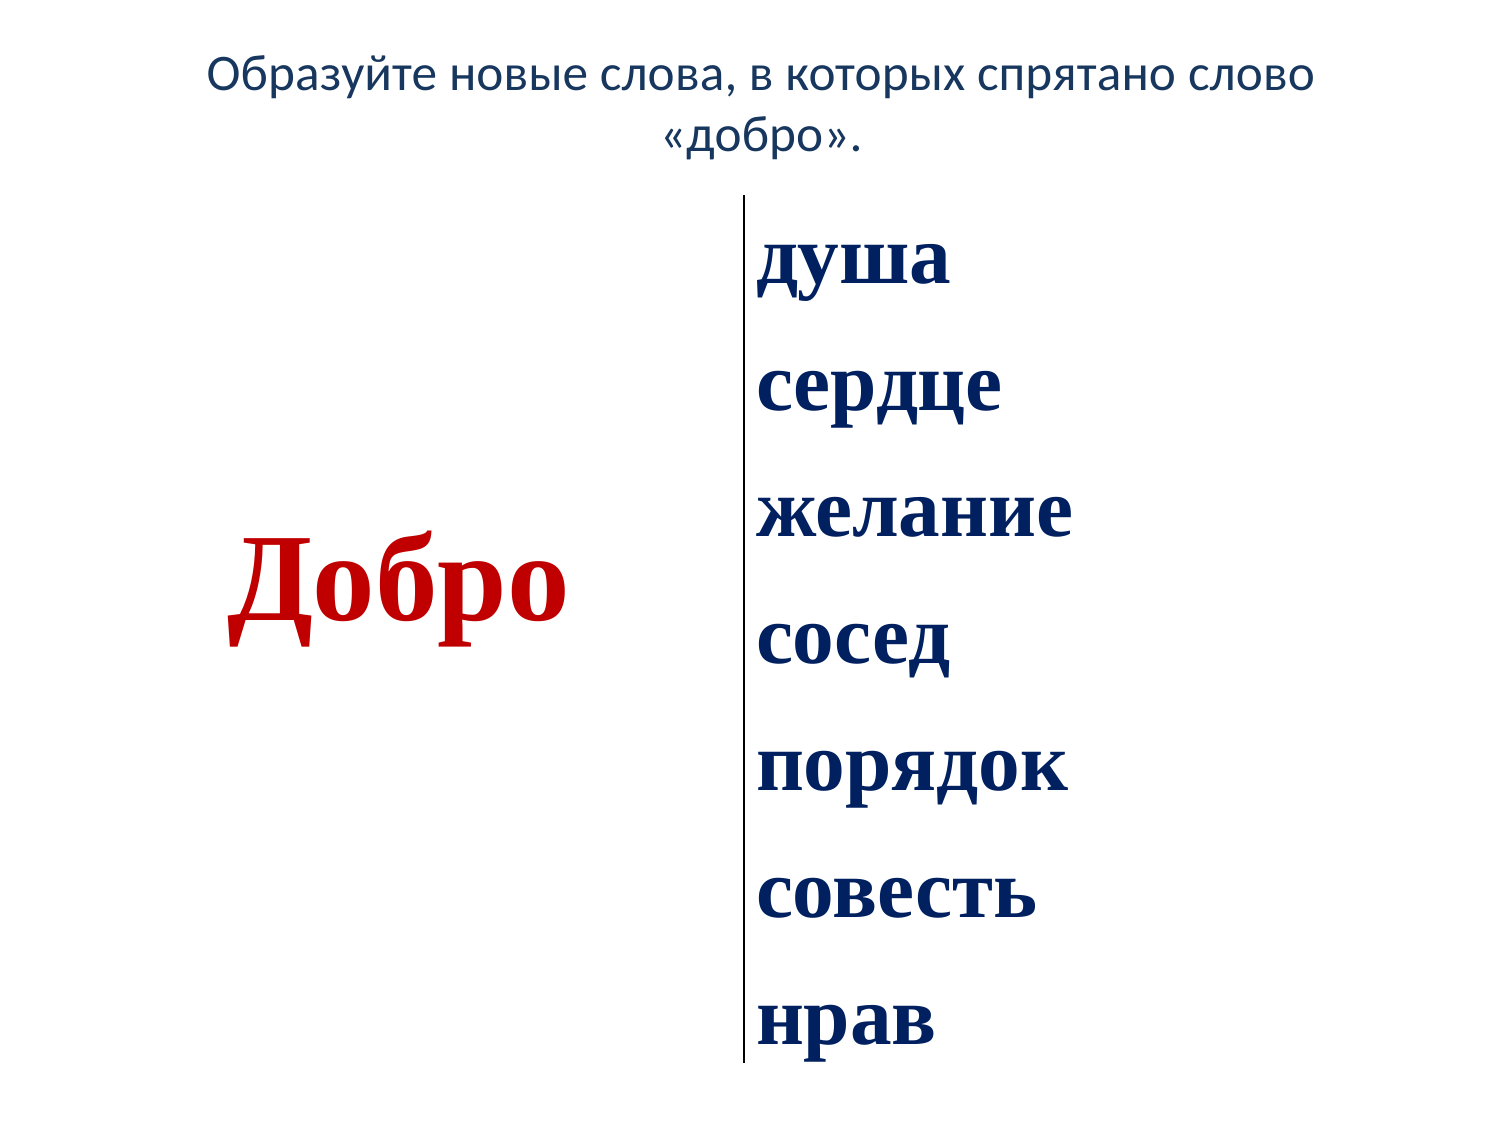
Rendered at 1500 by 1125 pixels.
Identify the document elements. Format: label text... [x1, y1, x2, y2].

table_header Добро [53, 195, 743, 1063]
table_header душа сердце желание сосед порядок совесть нрав [745, 195, 1435, 1063]
title Образуйте новые слова, в которых спрятано слово «добро». [123, 30, 1399, 195]
